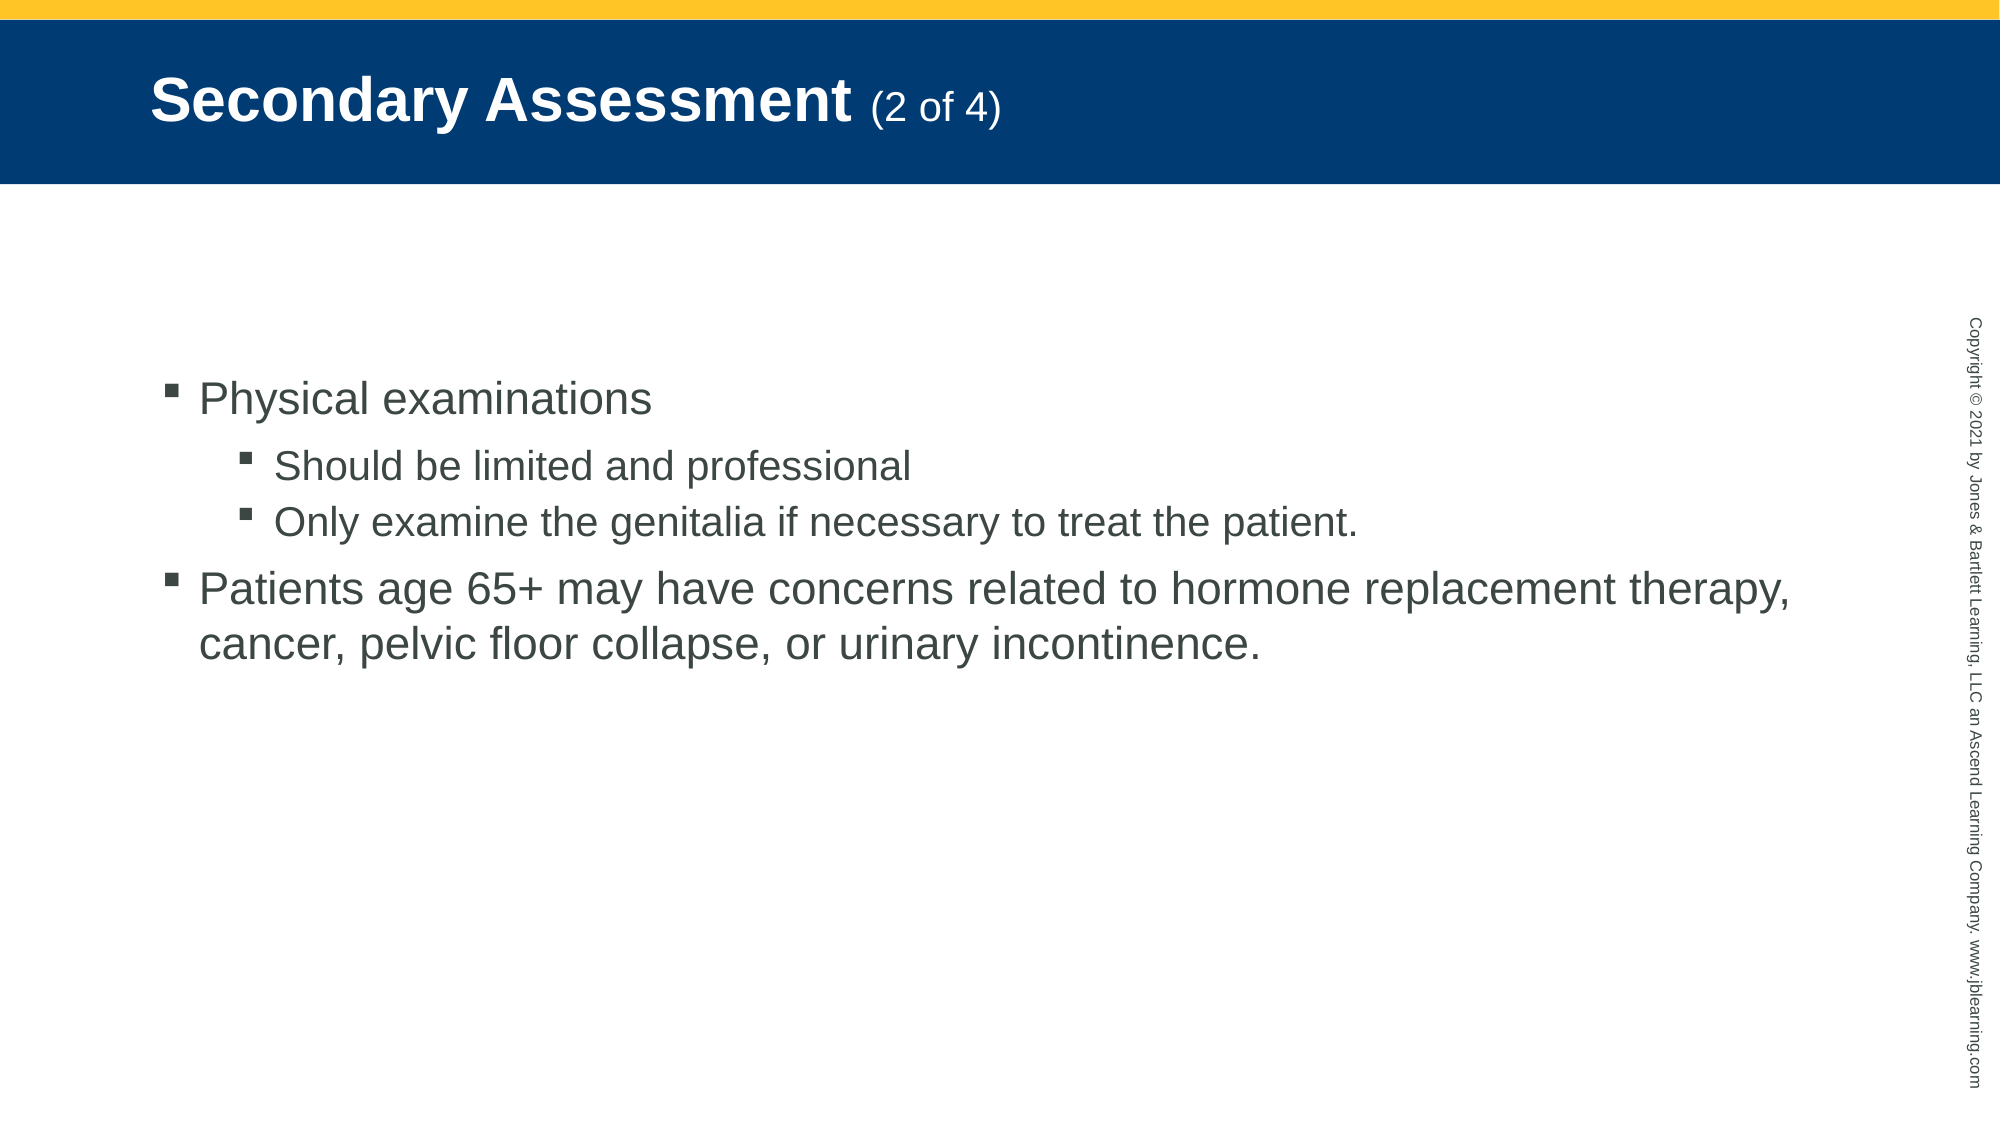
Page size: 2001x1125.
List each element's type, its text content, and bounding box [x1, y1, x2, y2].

title Secondary Assessment (2 of 4) [0, 19, 2000, 185]
list Physical examinations Should be limited and professional Only examine the genitalia if necessary to treat the patient. Patients age 65+ may have concerns related to hormone replacement therapy, cancer, pelvic floor collapse, or urinary incontinence. [146, 361, 1859, 1016]
